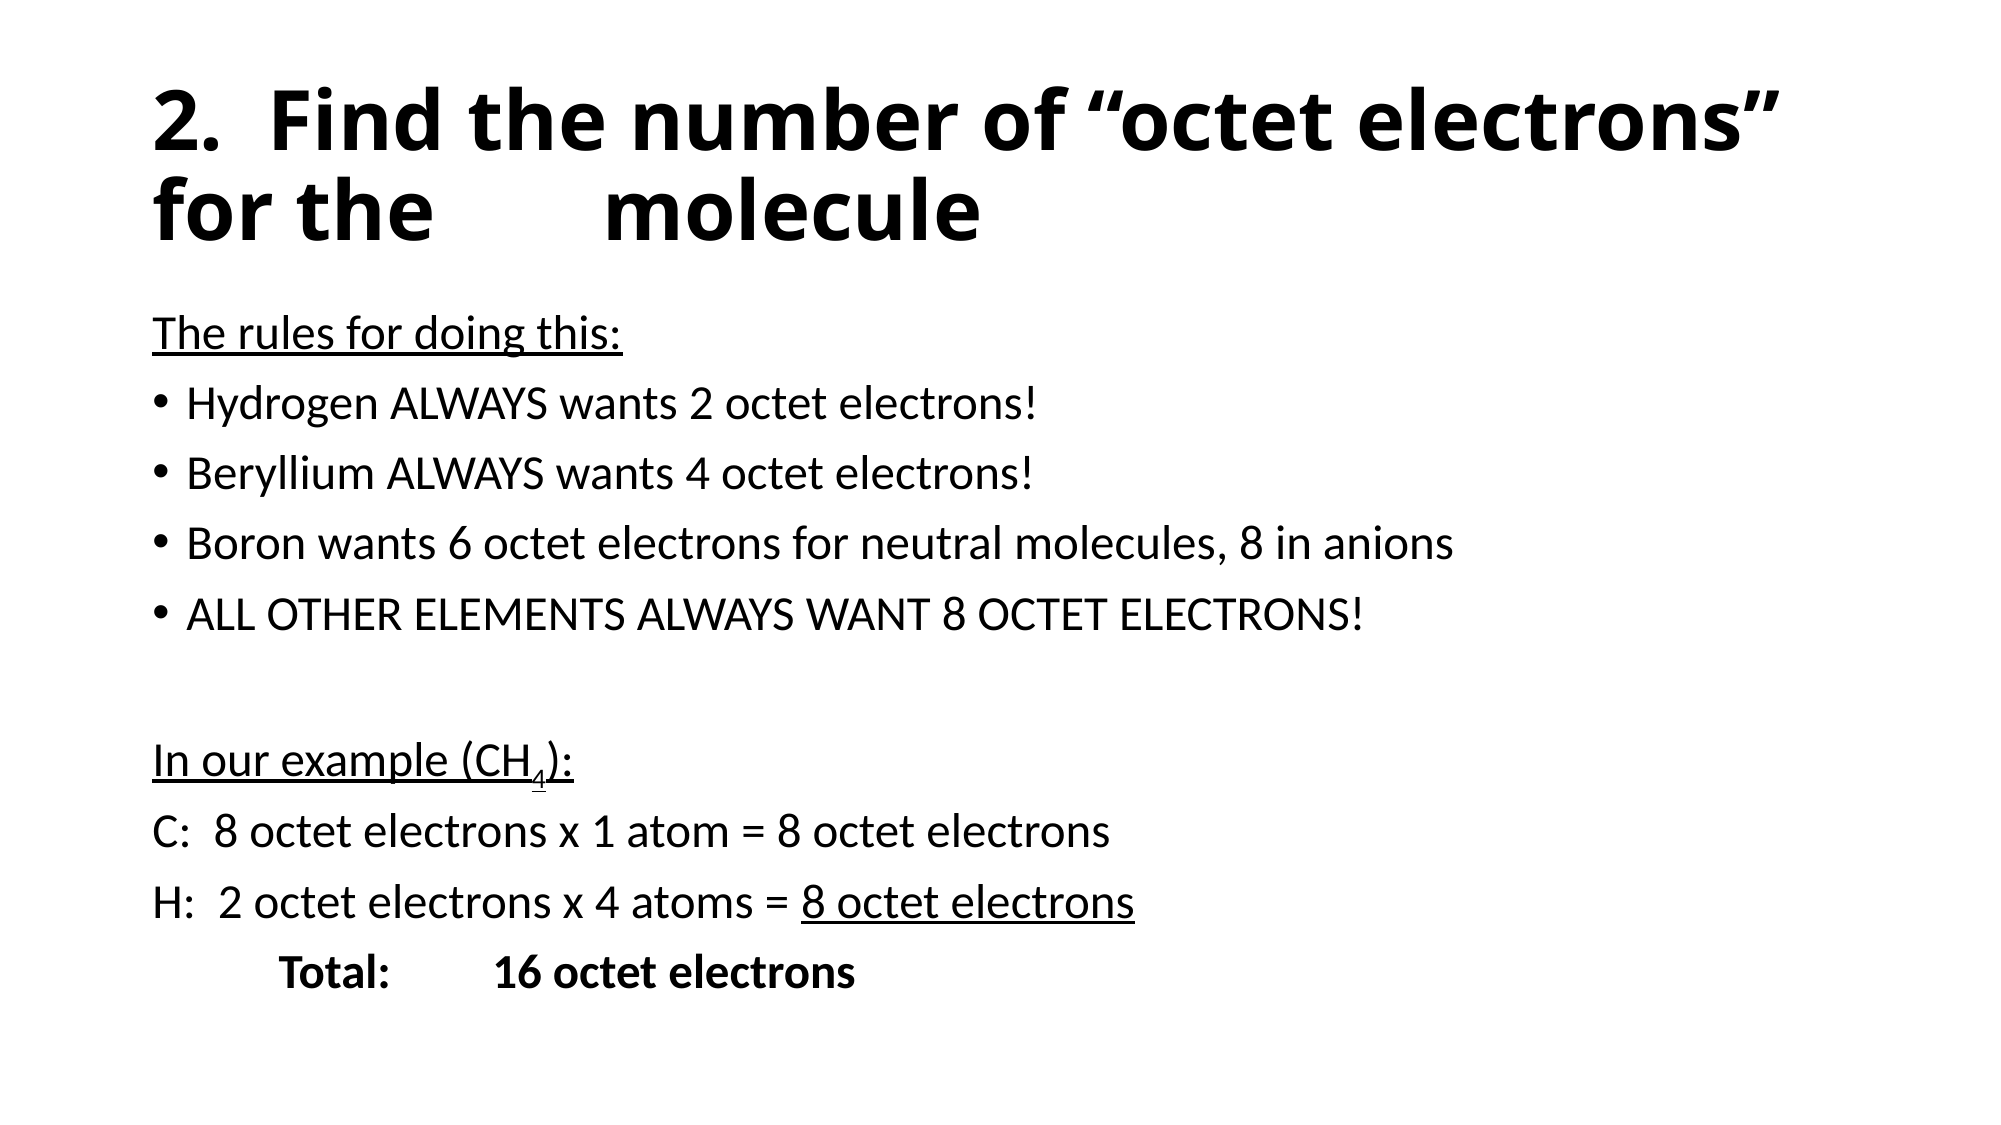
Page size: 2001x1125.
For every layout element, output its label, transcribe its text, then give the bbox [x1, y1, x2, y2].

title 2. Find the number of “octet electrons” for the molecule [137, 59, 1863, 278]
list The rules for doing this: Hydrogen ALWAYS wants 2 octet electrons! Beryllium ALWAYS wants 4 octet electrons! Boron wants 6 octet electrons for neutral molecules, 8 in anions ALL OTHER ELEMENTS ALWAYS WANT 8 OCTET ELECTRONS! In our example (CH4): C: 8 octet electrons x 1 atom = 8 octet electrons H: 2 octet electrons x 4 atoms = 8 octet electrons Total: 16 octet electrons [137, 299, 1863, 1014]
